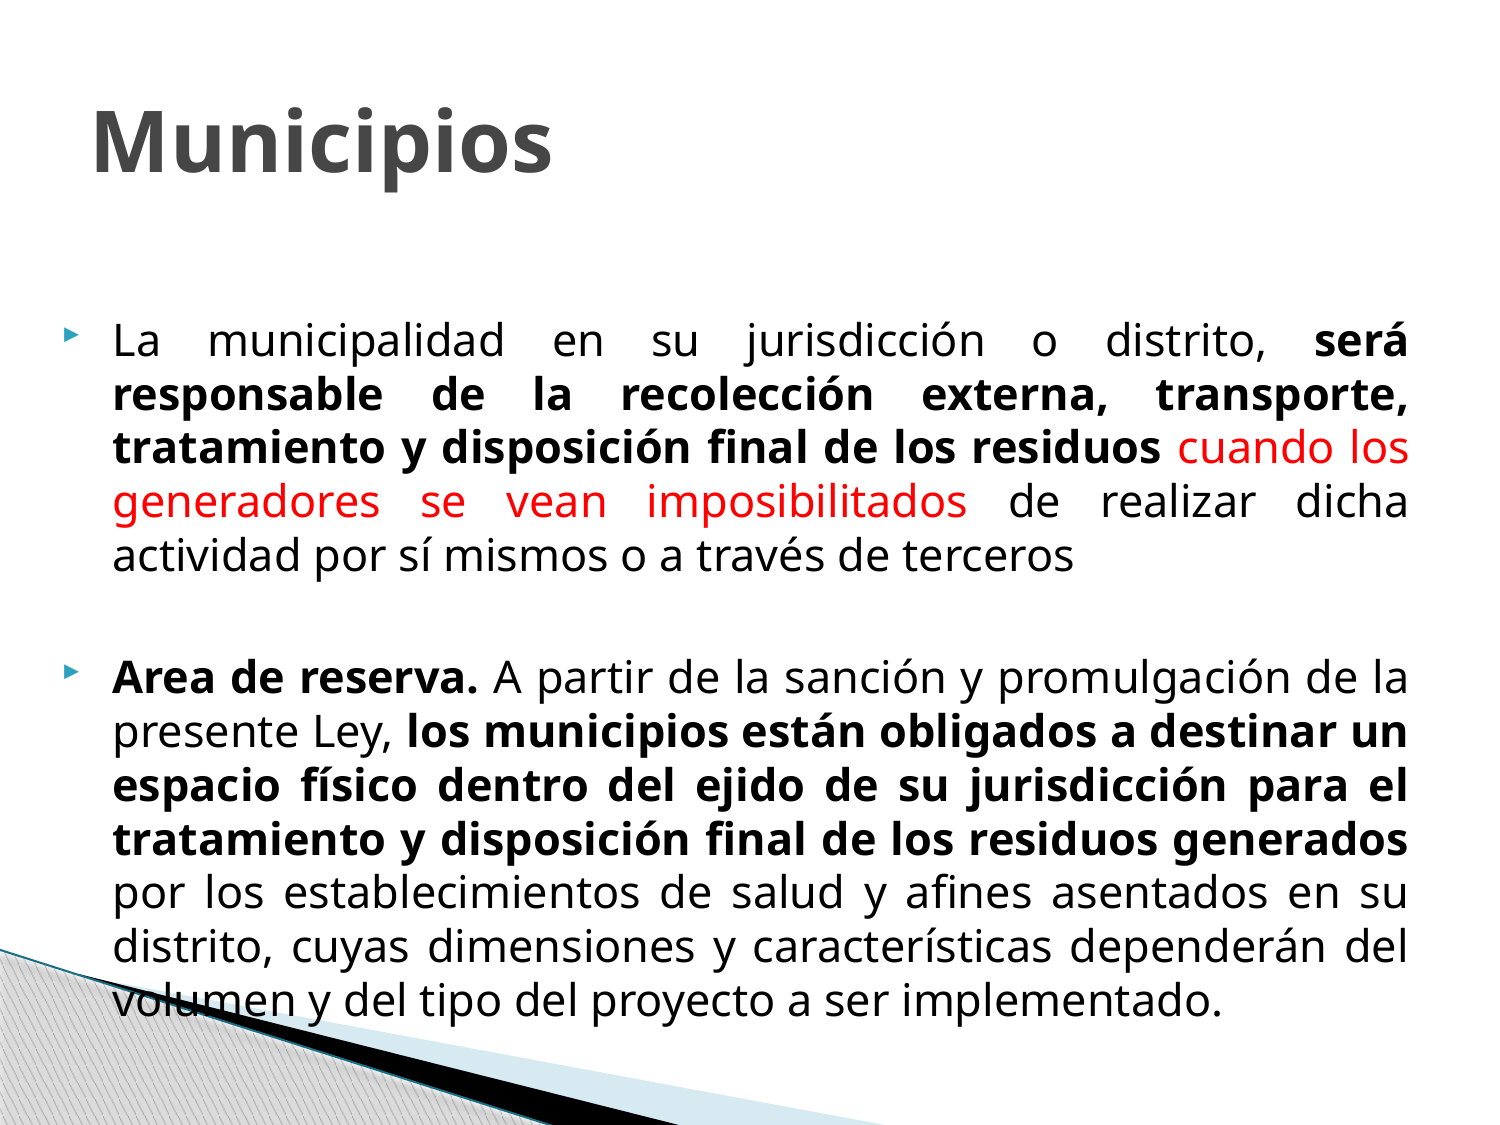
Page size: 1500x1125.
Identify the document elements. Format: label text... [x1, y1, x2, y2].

title Municipios [75, 45, 1425, 233]
list La municipalidad en su jurisdicción o distrito, será responsable de la recolección externa, transporte, tratamiento y disposición final de los residuos cuando los generadores se vean imposibilitados de realizar dicha actividad por sí mismos o a través de terceros Area de reserva. A partir de la sanción y promulgación de la presente Ley, los municipios están obligados a destinar un espacio físico dentro del ejido de su jurisdicción para el tratamiento y disposición final de los residuos generados por los establecimientos de salud y afines asentados en su distrito, cuyas dimensiones y características dependerán del volumen y del tipo del proyecto a ser implementado. [41, 243, 1425, 1047]
